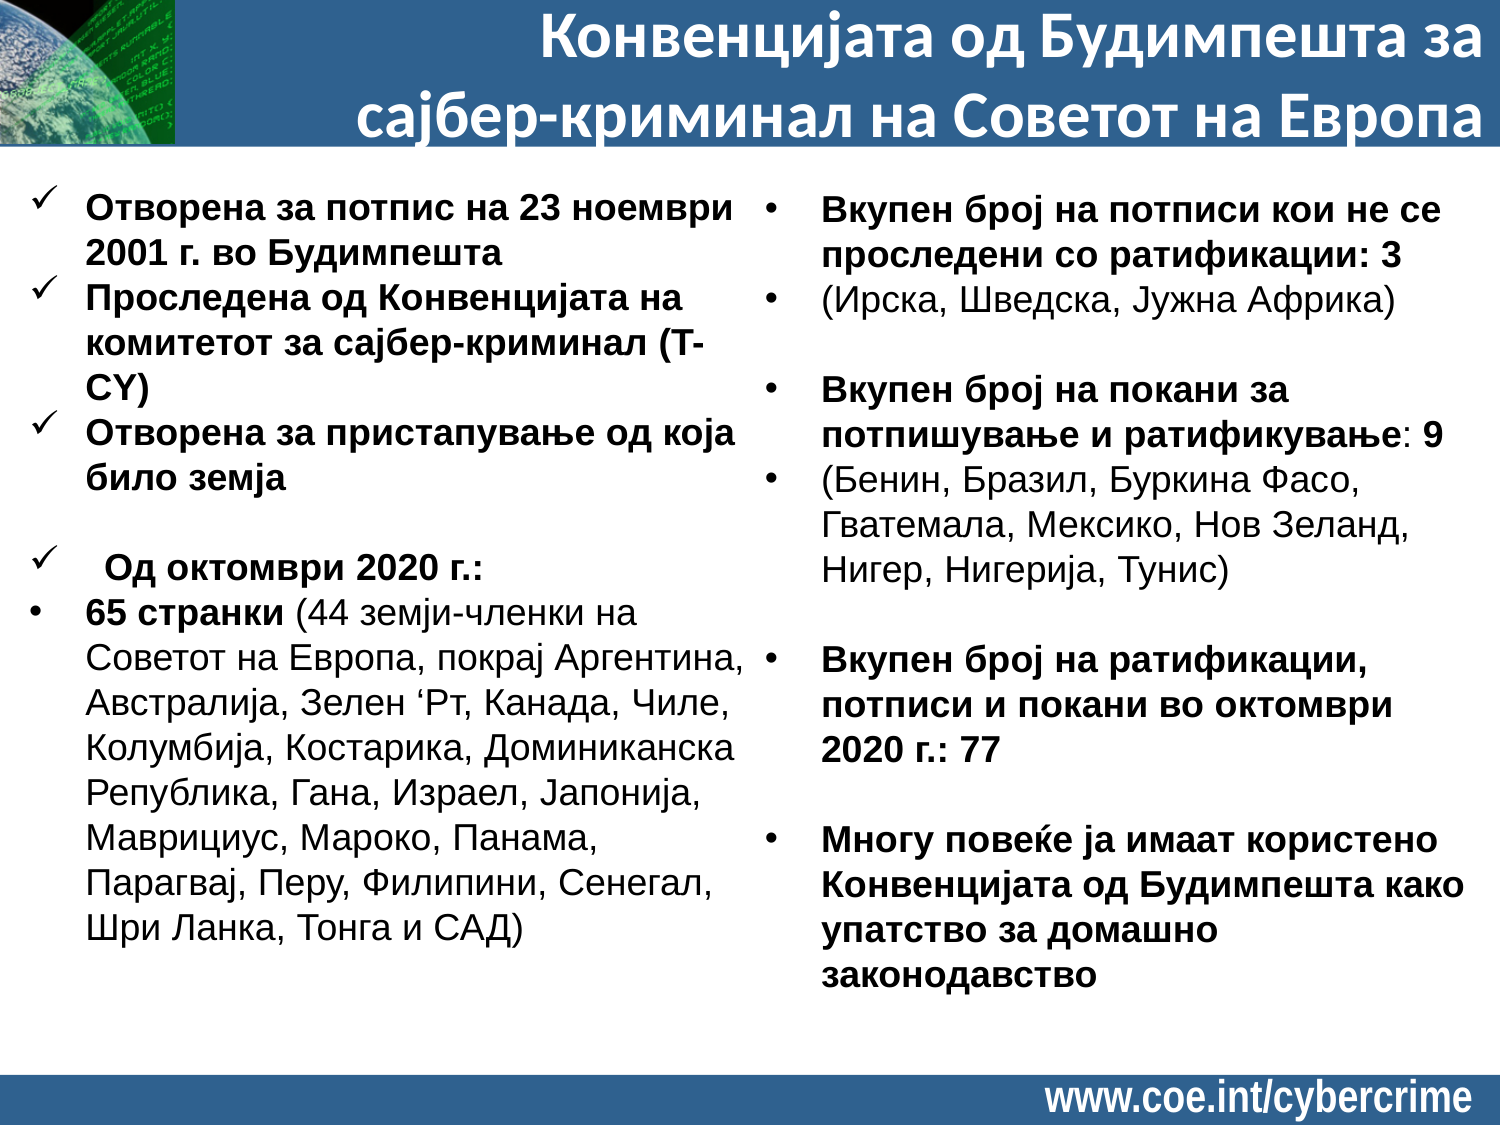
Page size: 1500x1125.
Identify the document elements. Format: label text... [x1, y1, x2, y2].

text_box Отворена за потпис на 23 ноември 2001 г. во Будимпешта Проследена од Конвенцијата на комитетот за сајбер-криминал (T-CY) Отворена за пристапување од која било земја Од октомври 2020 г.: 65 странки (44 земји-членки на Советот на Европа, покрај Аргентина, Австралија, Зелен ‘Рт, Канада, Чиле, Колумбија, Костарика, Доминиканска Република, Гана, Израел, Јапонија, Маврициус, Мароко, Панама, Парагвај, Перу, Филипини, Сенегал, Шри Ланка, Тонга и САД) [14, 175, 765, 956]
text_box www.coe.int/cybercrime [1030, 1059, 1500, 1125]
picture [0, 0, 175, 144]
text_box Конвенцијата од Будимпешта за сајбер-криминал на Советот на Европа [177, 0, 1500, 149]
text_box [0, 1073, 1030, 1125]
text_box Вкупен број на потписи кои не се проследени со ратификации: 3 (Ирска, Шведска, Јужна Африка) Вкупен број на покани за потпишување и ратификување: 9 (Бенин, Бразил, Буркина Фасо, Гватемала, Мексико, Нов Зеланд, Нигер, Нигерија, Тунис) Вкупен број на ратификации, потписи и покани во октомври 2020 г.: 77 Многу повеќе ја имаат користено Конвенцијата од Будимпешта како упатство за домашно законодавство [749, 177, 1500, 1003]
